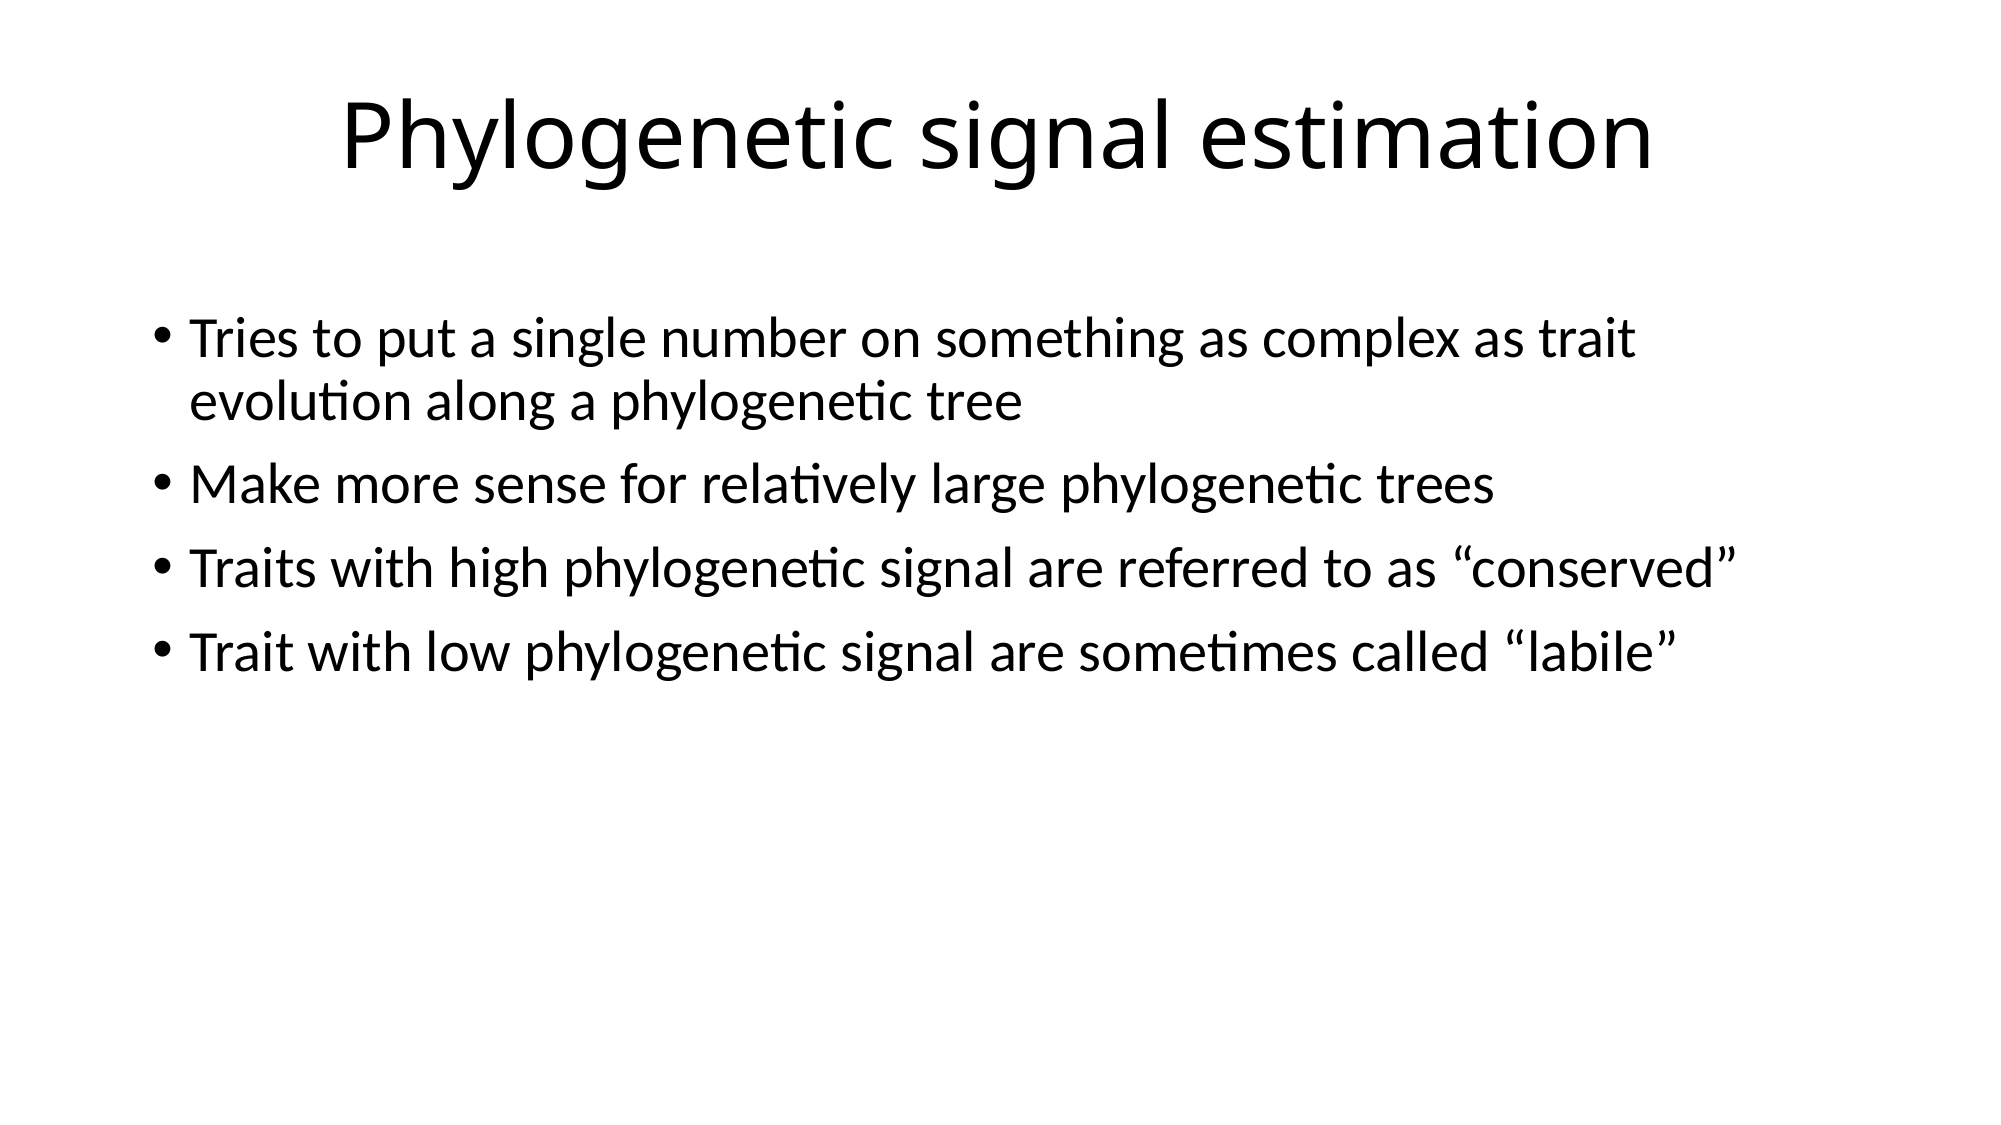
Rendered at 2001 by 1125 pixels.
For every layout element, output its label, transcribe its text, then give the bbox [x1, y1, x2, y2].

title Phylogenetic signal estimation [324, 45, 1675, 233]
list Tries to put a single number on something as complex as trait evolution along a phylogenetic tree Make more sense for relatively large phylogenetic trees Traits with high phylogenetic signal are referred to as “conserved” Trait with low phylogenetic signal are sometimes called “labile” [137, 299, 1863, 1014]
